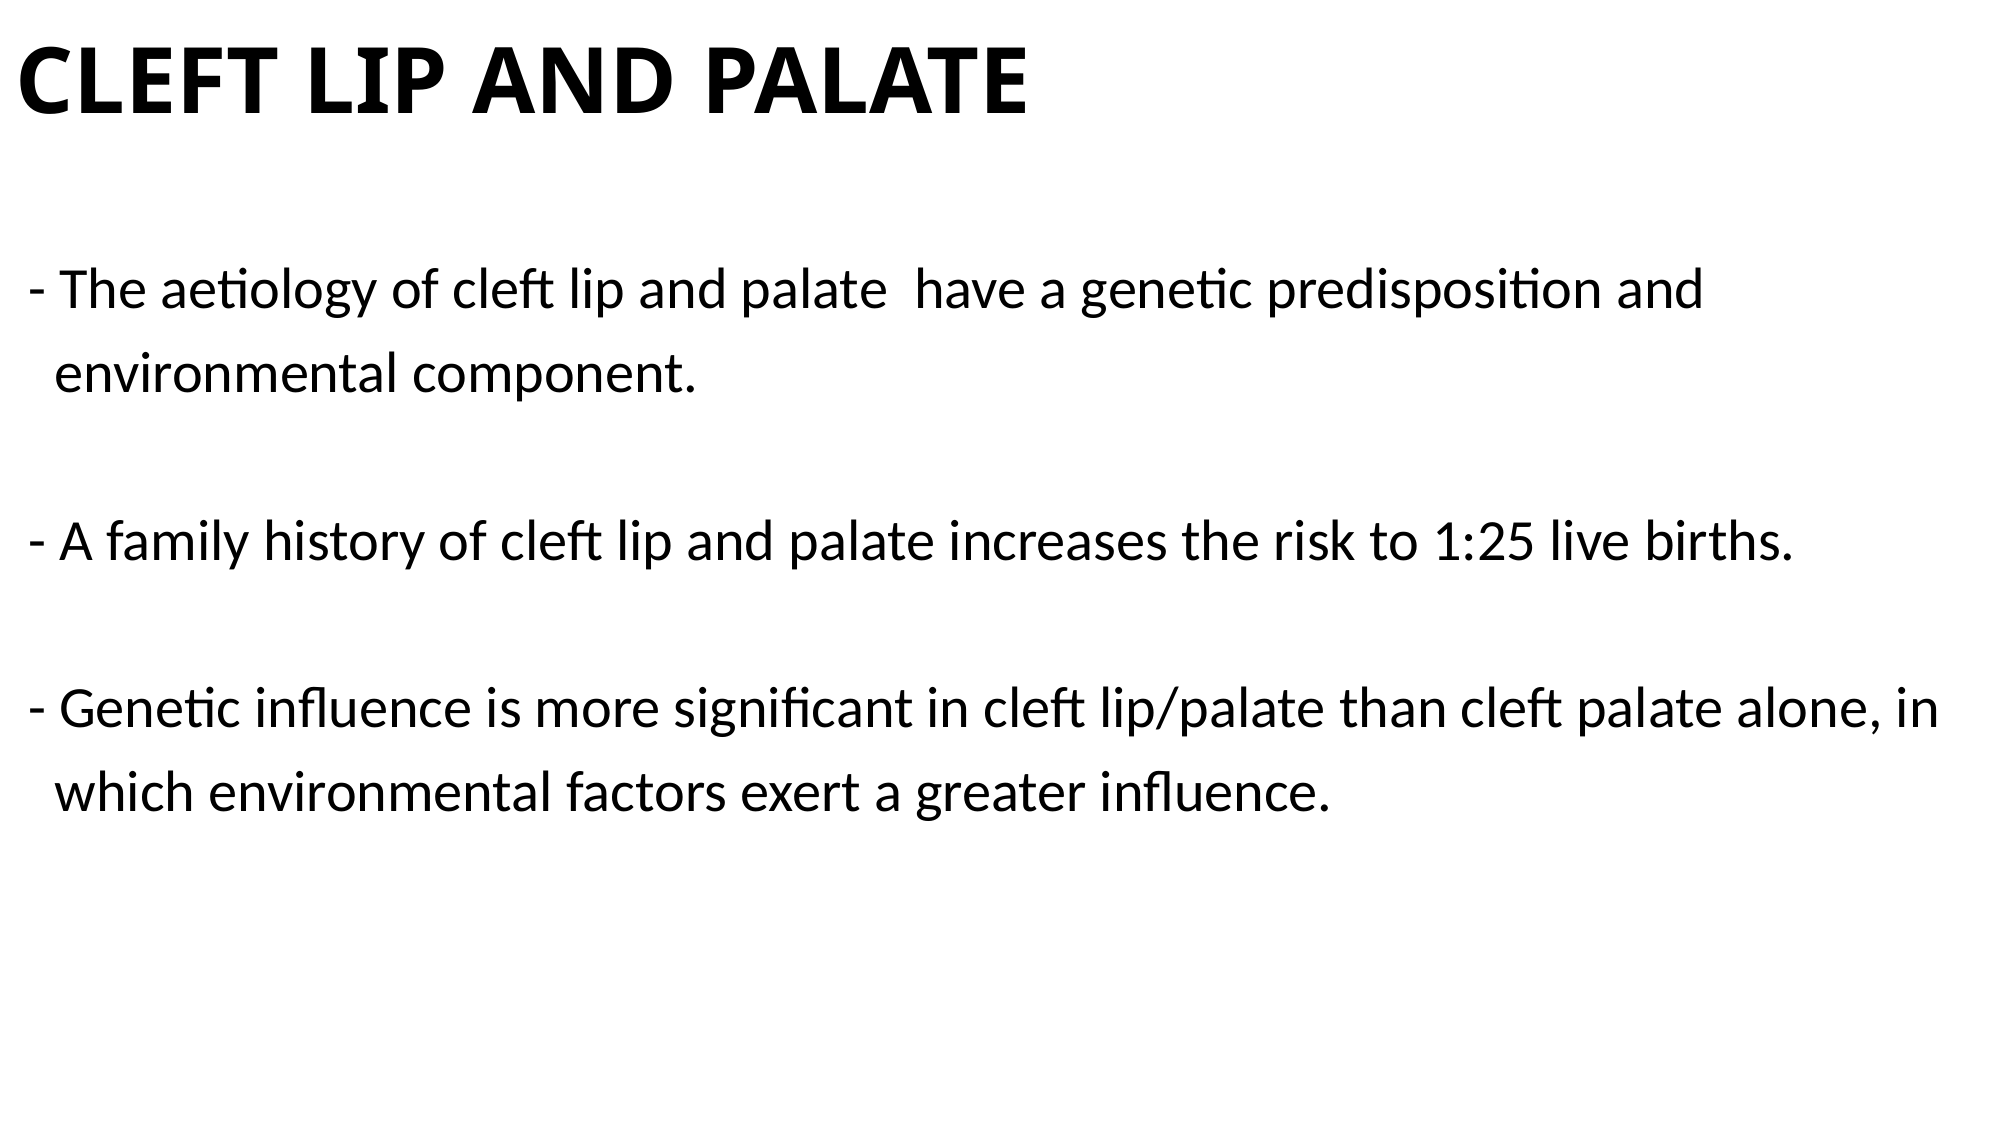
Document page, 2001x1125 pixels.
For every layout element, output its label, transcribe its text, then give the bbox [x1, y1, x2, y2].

list - The aetiology of cleft lip and palate have a genetic predisposition and environmental component. - A family history of cleft lip and palate increases the risk to 1:25 live births. - Genetic influence is more significant in cleft lip/palate than cleft palate alone, in which environmental factors exert a greater influence. [0, 166, 2000, 1125]
title CLEFT LIP AND PALATE [0, 0, 2000, 166]
